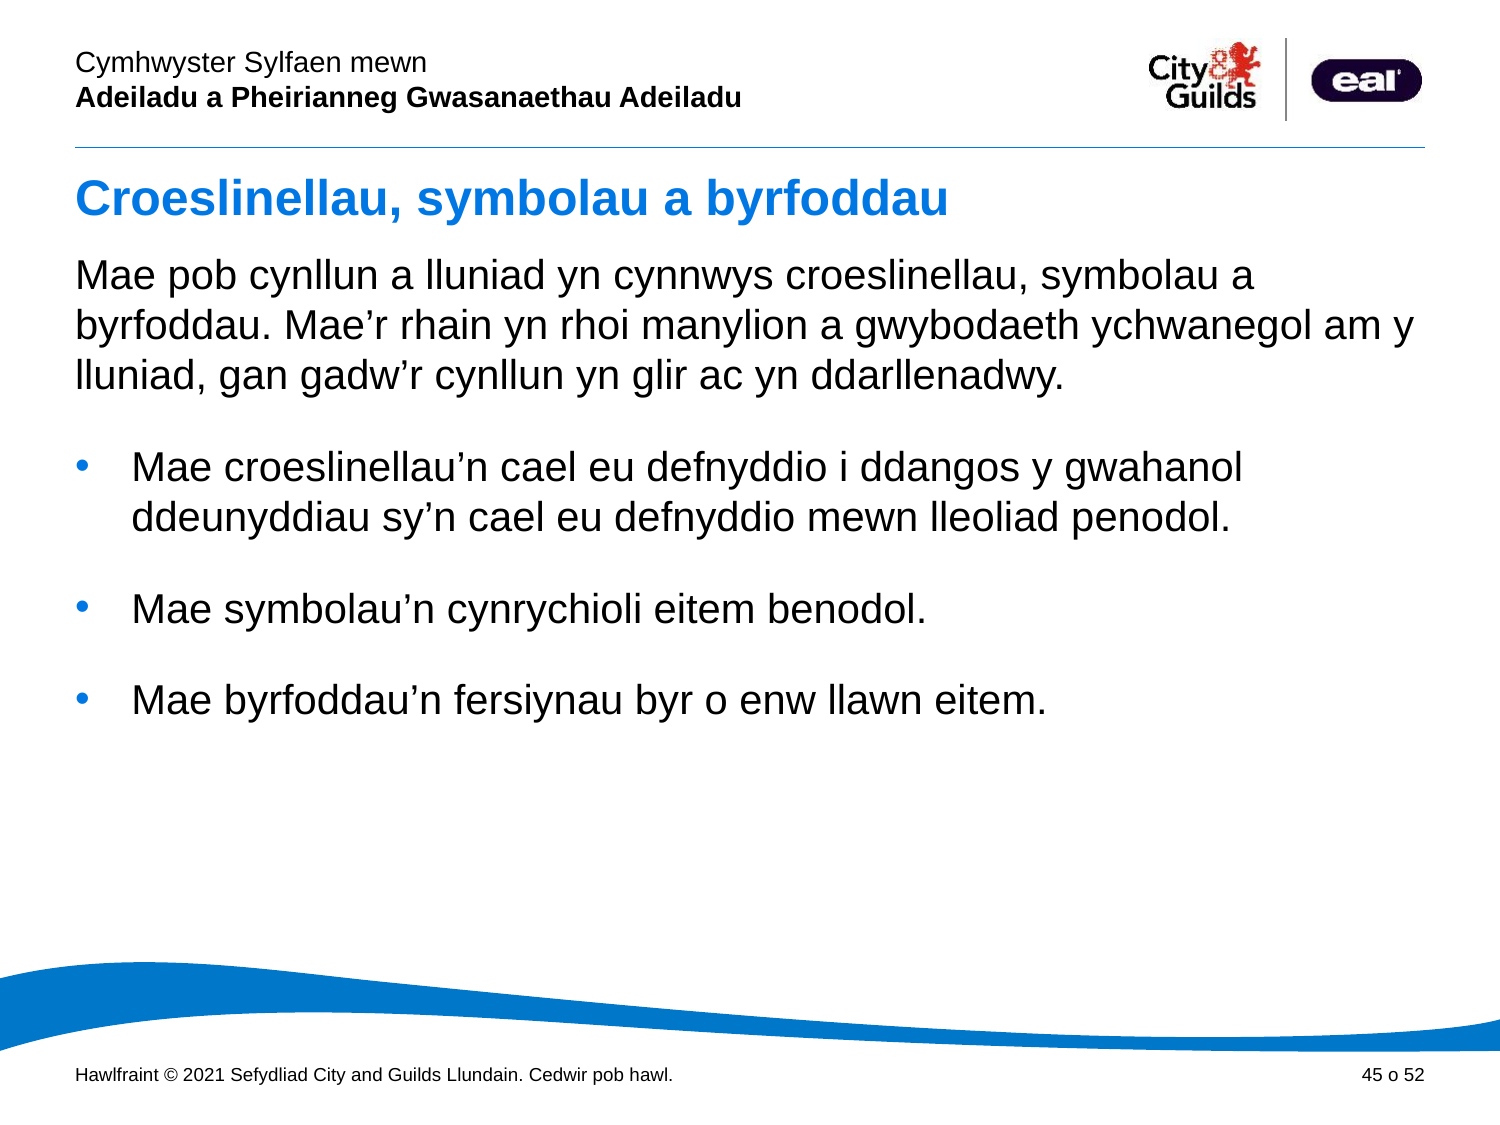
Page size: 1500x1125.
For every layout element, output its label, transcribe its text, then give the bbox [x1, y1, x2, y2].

picture [1149, 38, 1422, 121]
title Croeslinellau, symbolau a byrfoddau [74, 165, 1426, 229]
list Mae pob cynllun a lluniad yn cynnwys croeslinellau, symbolau a byrfoddau. Mae’r rhain yn rhoi manylion a gwybodaeth ychwanegol am y lluniad, gan gadw’r cynllun yn glir ac yn ddarllenadwy. Mae croeslinellau’n cael eu defnyddio i ddangos y gwahanol ddeunyddiau sy’n cael eu defnyddio mewn lleoliad penodol. Mae symbolau’n cynrychioli eitem benodol. Mae byrfoddau’n fersiynau byr o enw llawn eitem. [74, 247, 1426, 946]
